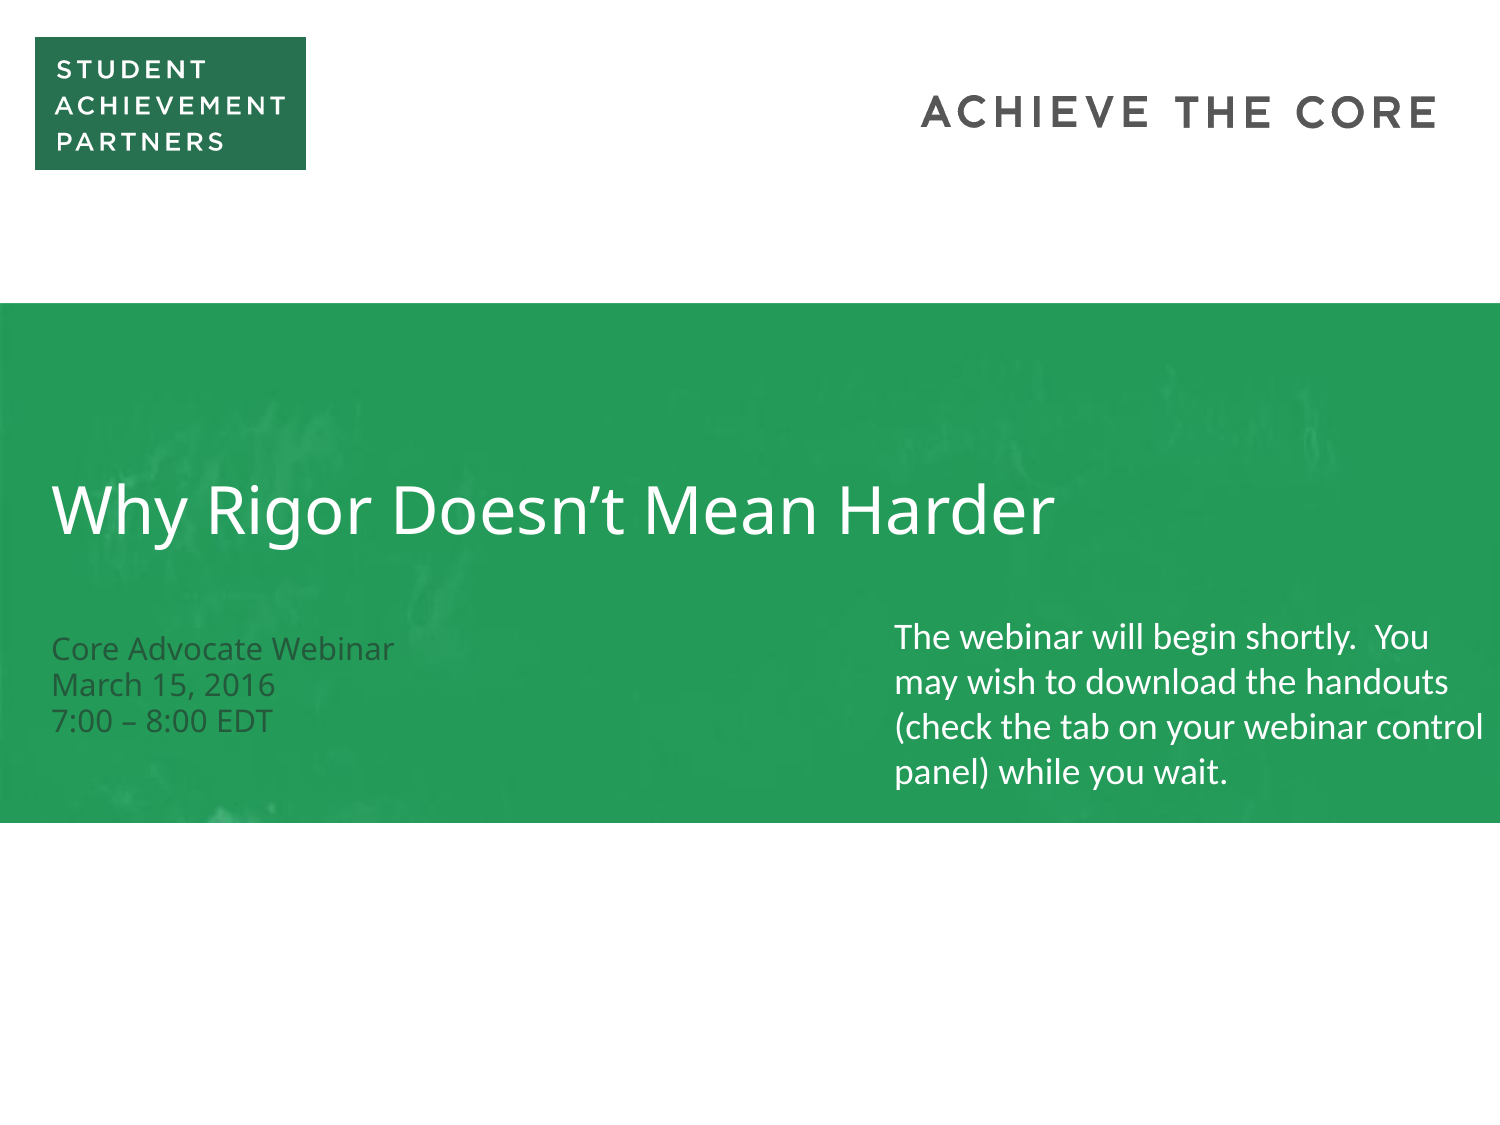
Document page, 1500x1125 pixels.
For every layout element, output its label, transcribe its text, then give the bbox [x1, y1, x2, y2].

picture [0, 304, 1500, 823]
subtitle Core Advocate Webinar March 15, 2016 7:00 – 8:00 EDT [35, 629, 879, 760]
text_box The webinar will begin shortly. You may wish to download the handouts (check the tab on your webinar control panel) while you wait. [879, 604, 1500, 801]
title Why Rigor Doesn’t Mean Harder [35, 387, 1478, 629]
picture [35, 37, 306, 170]
picture [878, 46, 1478, 170]
